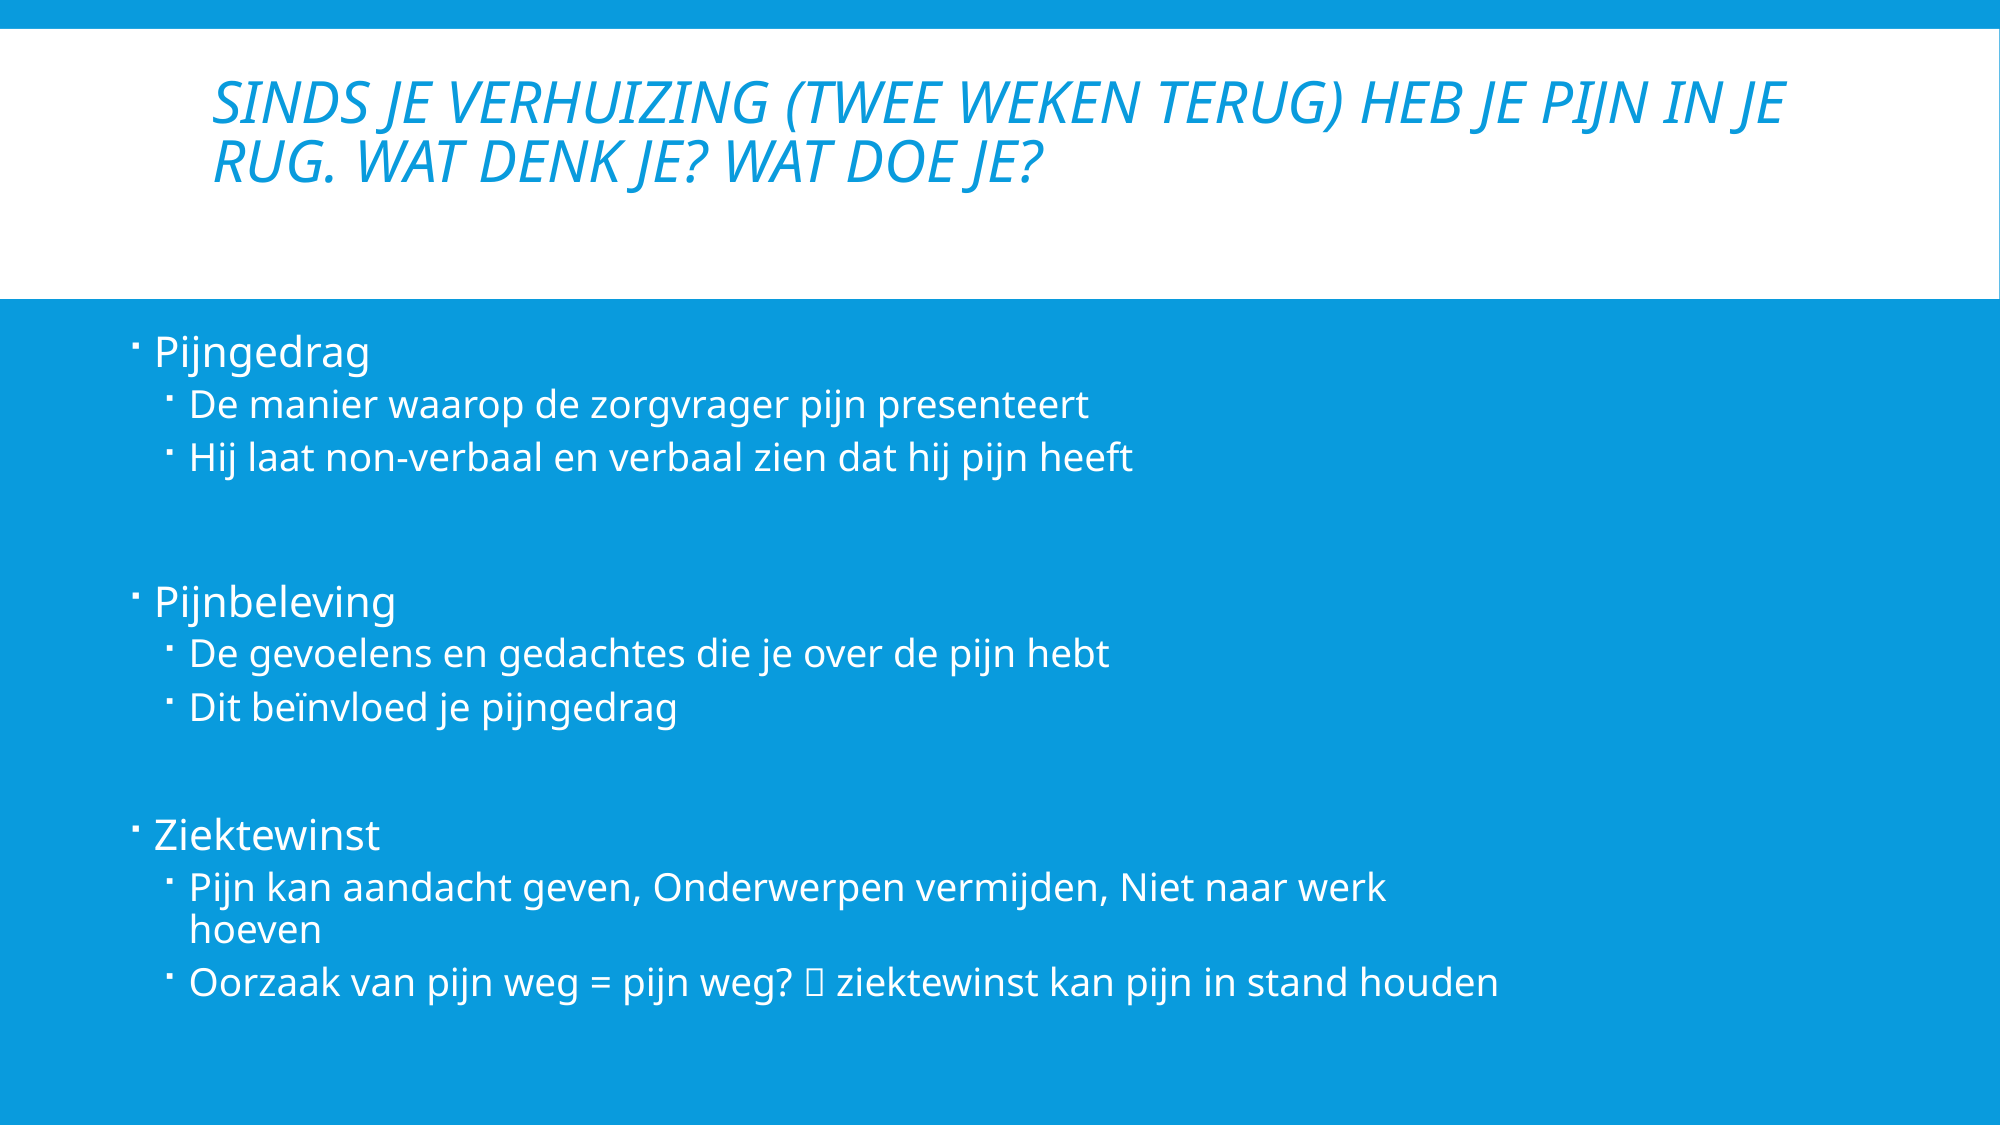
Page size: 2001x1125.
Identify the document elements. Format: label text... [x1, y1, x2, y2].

list Pijngedrag De manier waarop de zorgvrager pijn presenteert Hij laat non-verbaal en verbaal zien dat hij pijn heeft Pijnbeleving De gevoelens en gedachtes die je over de pijn hebt Dit beïnvloed je pijngedrag Ziektewinst Pijn kan aandacht geven, Onderwerpen vermijden, Niet naar werk hoeven Oorzaak van pijn weg = pijn weg?  ziektewinst kan pijn in stand houden [111, 245, 1522, 1025]
title Sinds je verhuizing (twee weken terug) heb je pijn in je rug. Wat denk je? Wat doe je? [197, 46, 1803, 295]
